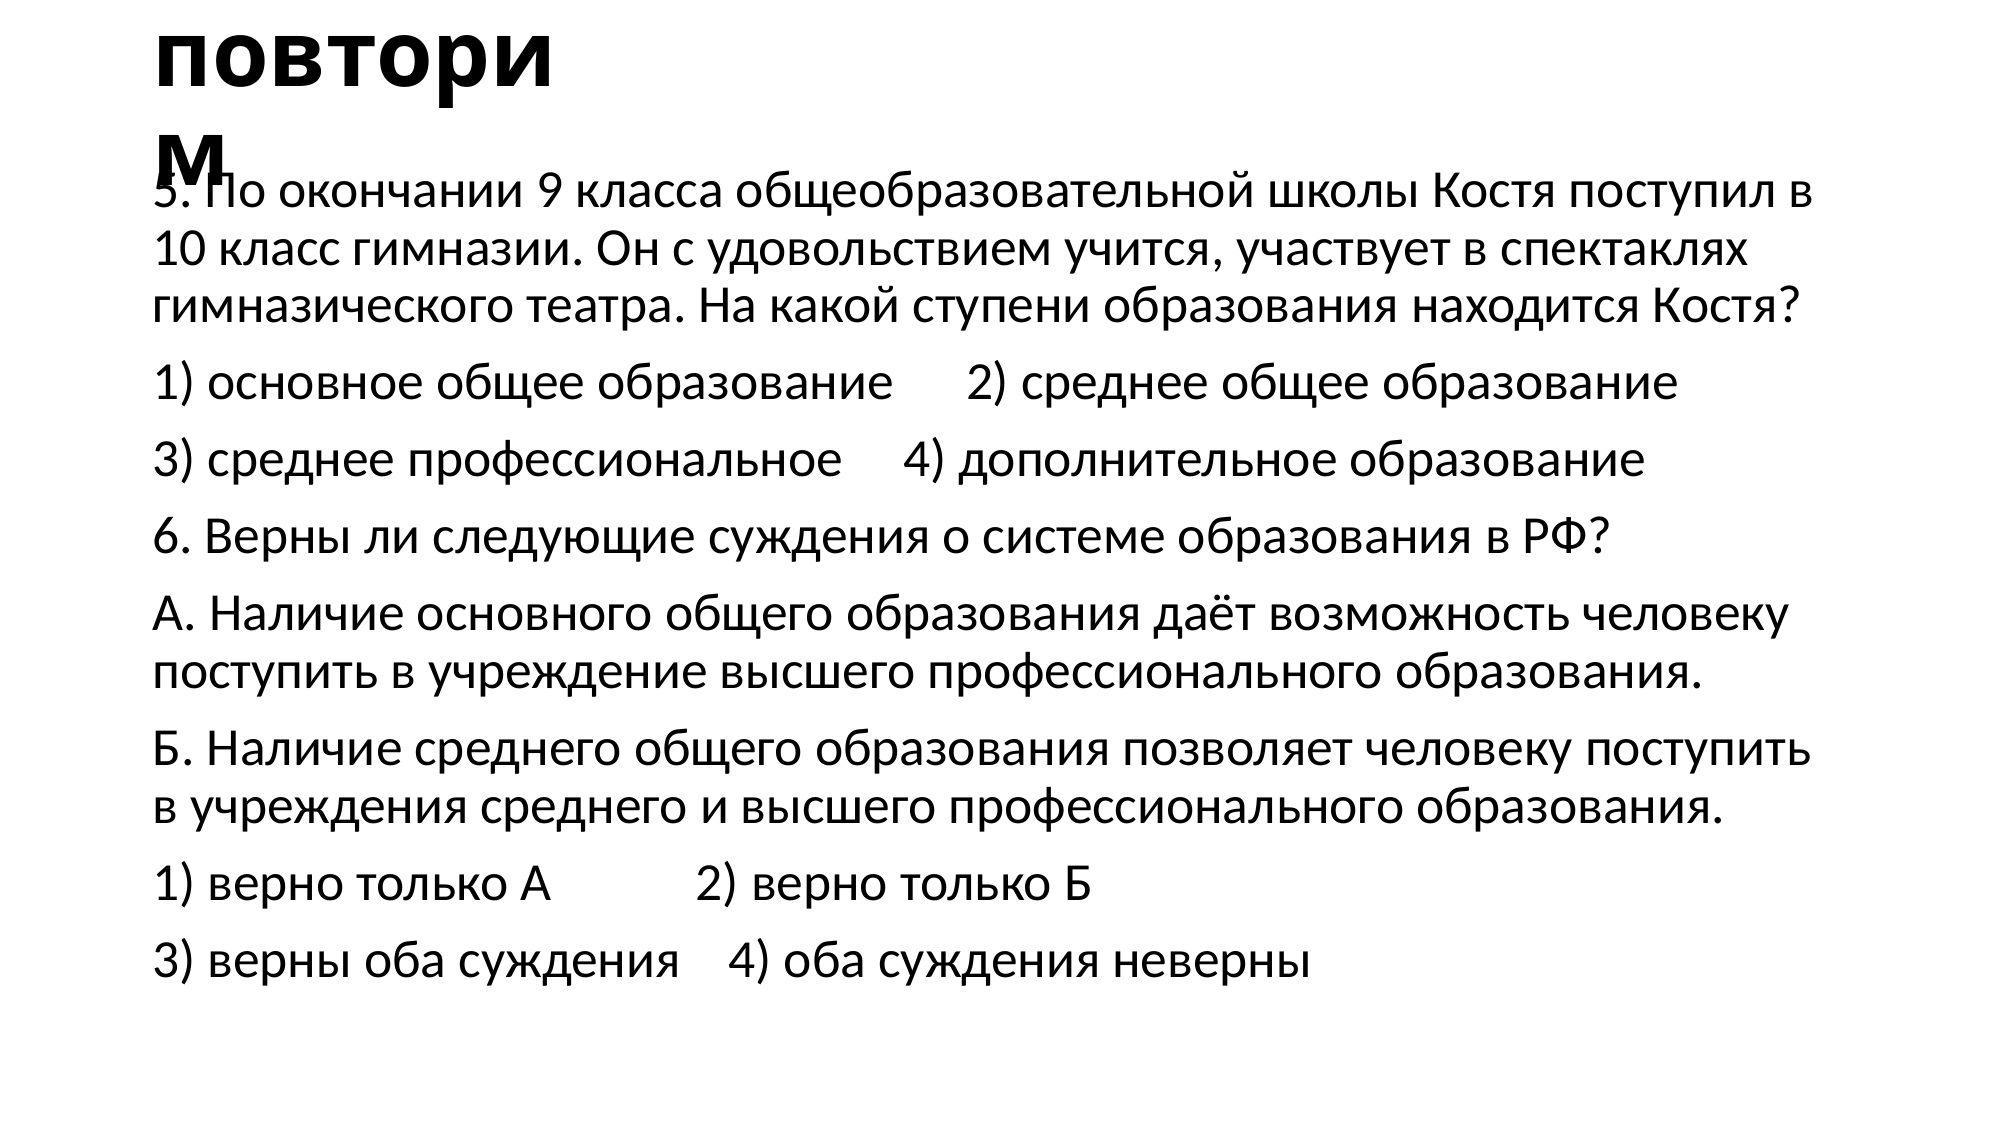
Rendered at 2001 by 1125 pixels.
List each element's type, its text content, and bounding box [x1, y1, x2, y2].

list 5. По окончании 9 класса общеобразовательной школы Костя поступил в 10 класс гимназии. Он с удовольствием учится, участвует в спектаклях гимназического театра. На какой ступени образования находится Костя? 1) основное общее образование 2) среднее общее образование 3) среднее профессиональное 4) дополнительное образование 6. Верны ли следующие суждения о системе образования в РФ? А. Наличие основного общего образования даёт возможность человеку поступить в учреждение высшего профессионального образования. Б. Наличие среднего общего образования позволяет человеку поступить в учреждения среднего и высшего профессионального образования. 1) верно только А 2) верно только Б 3) верны оба суждения 4) оба суждения неверны [137, 153, 1863, 1014]
title повторим [137, 59, 602, 153]
